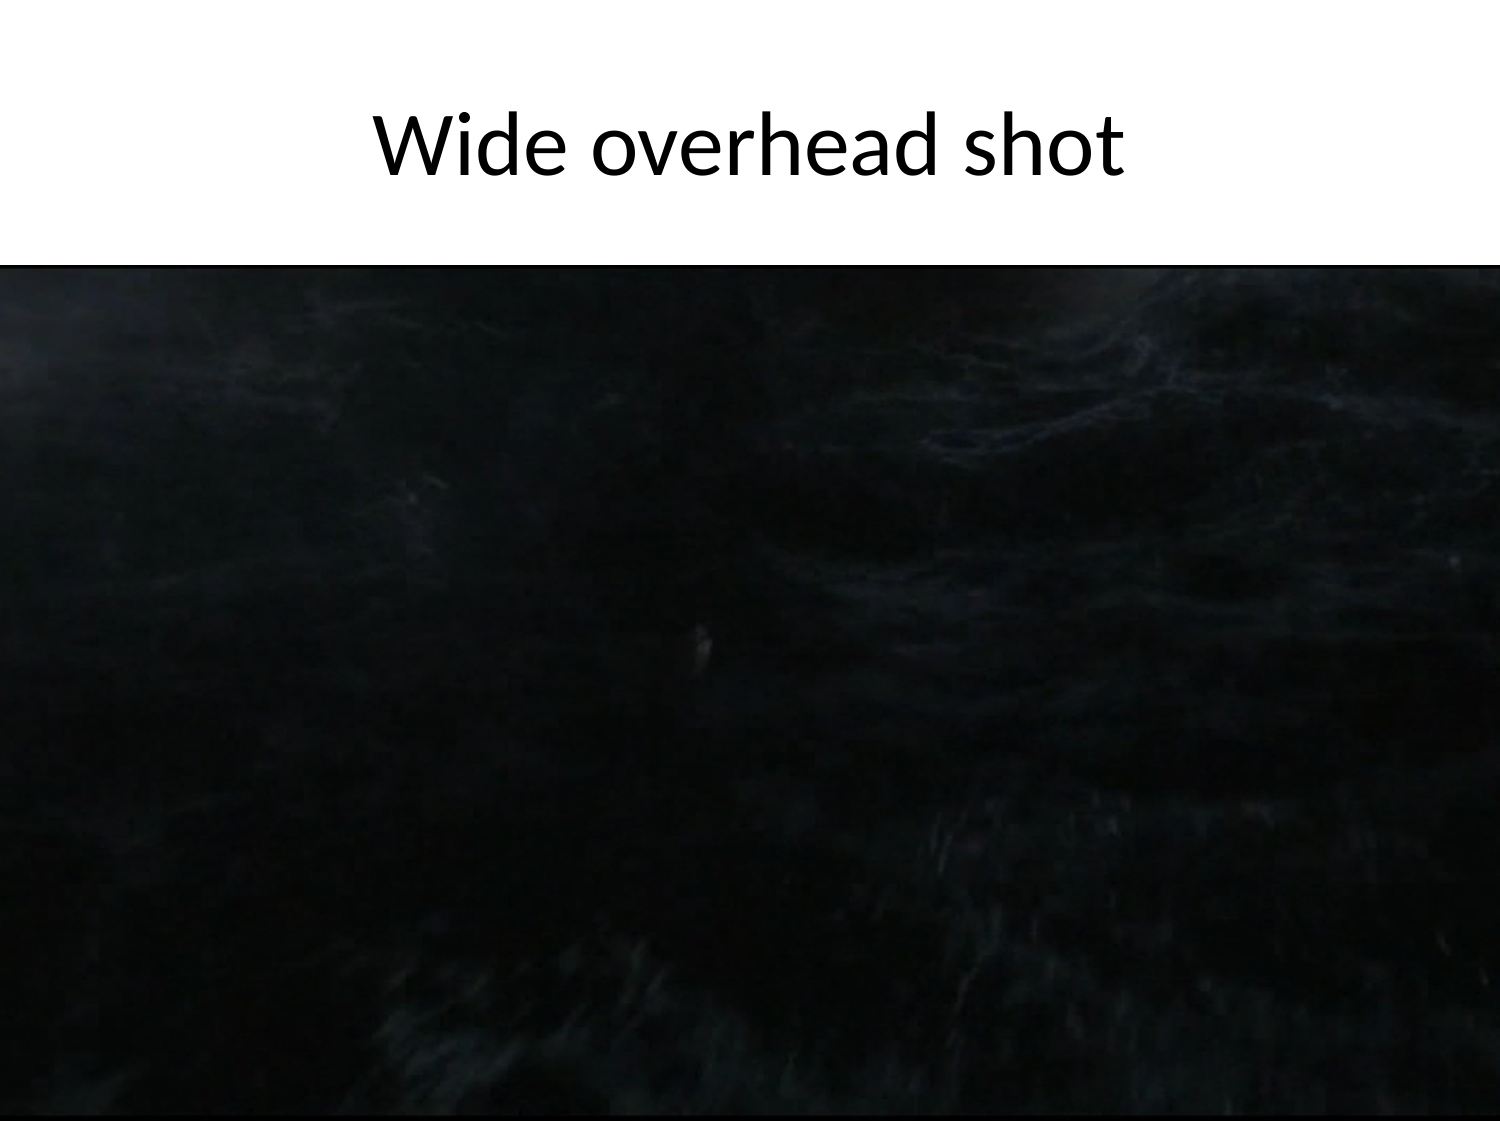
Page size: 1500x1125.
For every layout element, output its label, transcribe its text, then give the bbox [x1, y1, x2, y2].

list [0, 265, 1500, 1121]
title Wide overhead shot [75, 45, 1425, 233]
